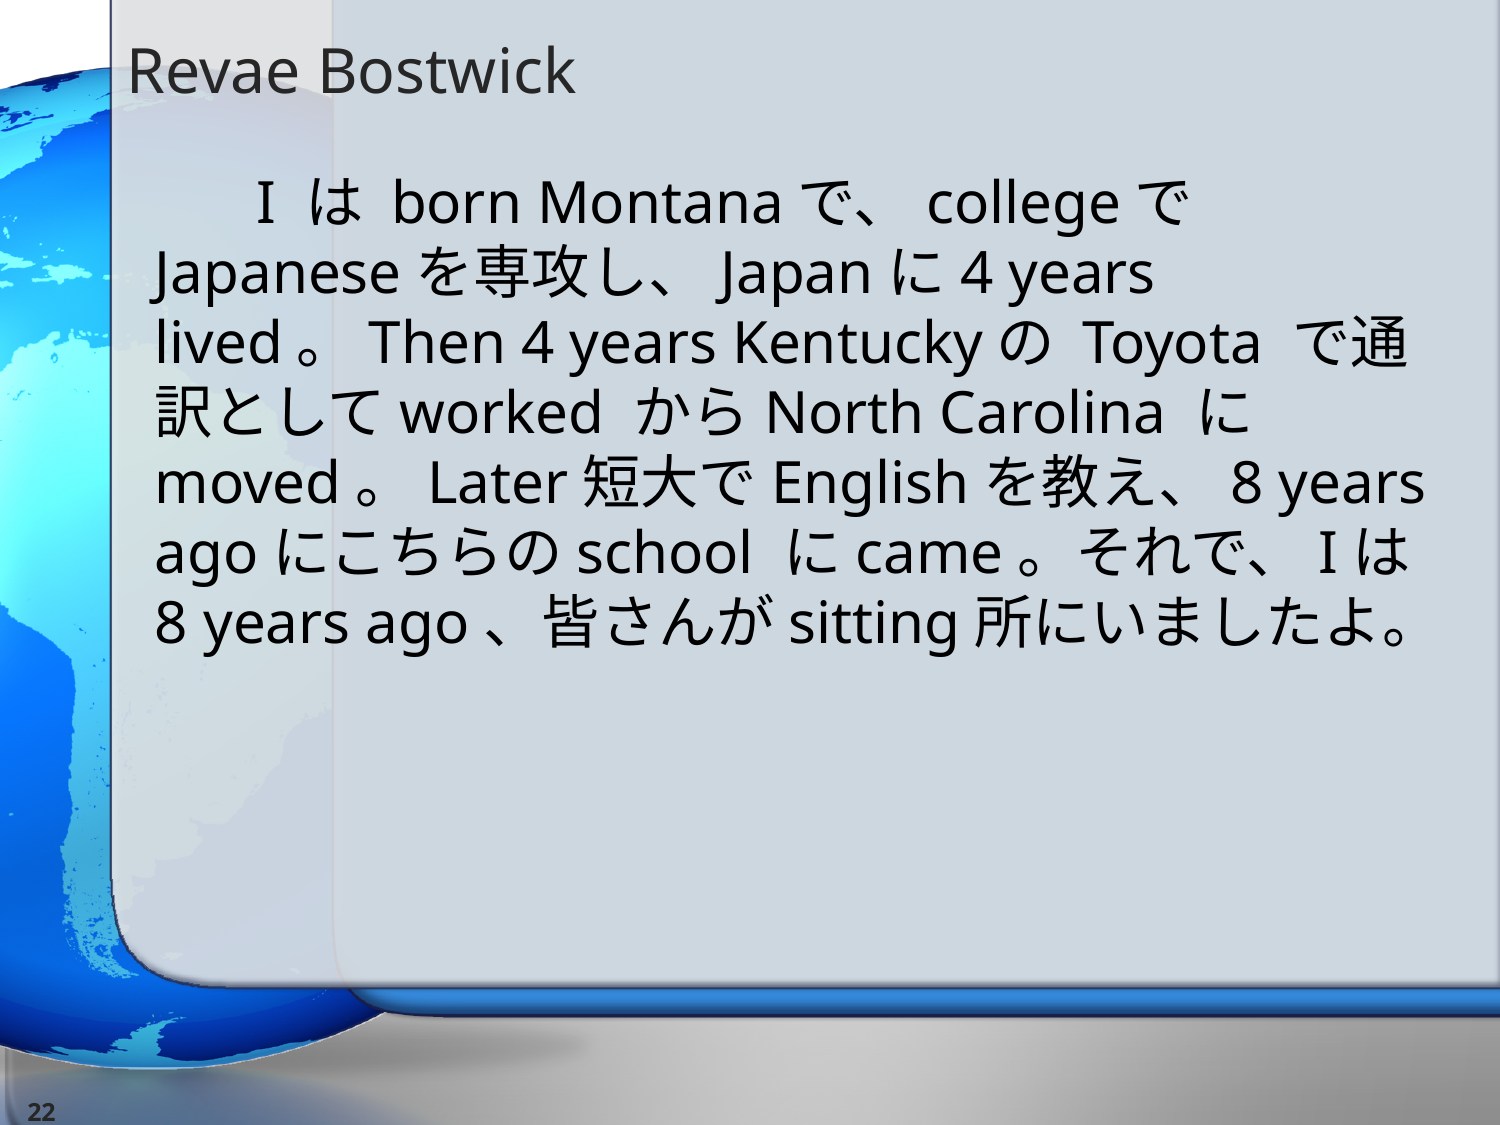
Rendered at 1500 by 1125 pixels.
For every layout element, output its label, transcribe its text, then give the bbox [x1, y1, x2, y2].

list I は born Montanaで、collegeでJapaneseを専攻し、Japanに4 years lived。Then 4 years Kentuckyの Toyota で通訳としてworked からNorth Carolina にmoved。Later短大でEnglishを教え、8 years agoにこちらのschool にcame。それで、Iは8 years ago、皆さんがsitting所にいましたよ。 [111, 157, 1462, 988]
picture [0, 0, 1500, 1125]
slide_number 22 [12, 1088, 363, 1125]
title Revae Bostwick [111, 12, 1450, 125]
